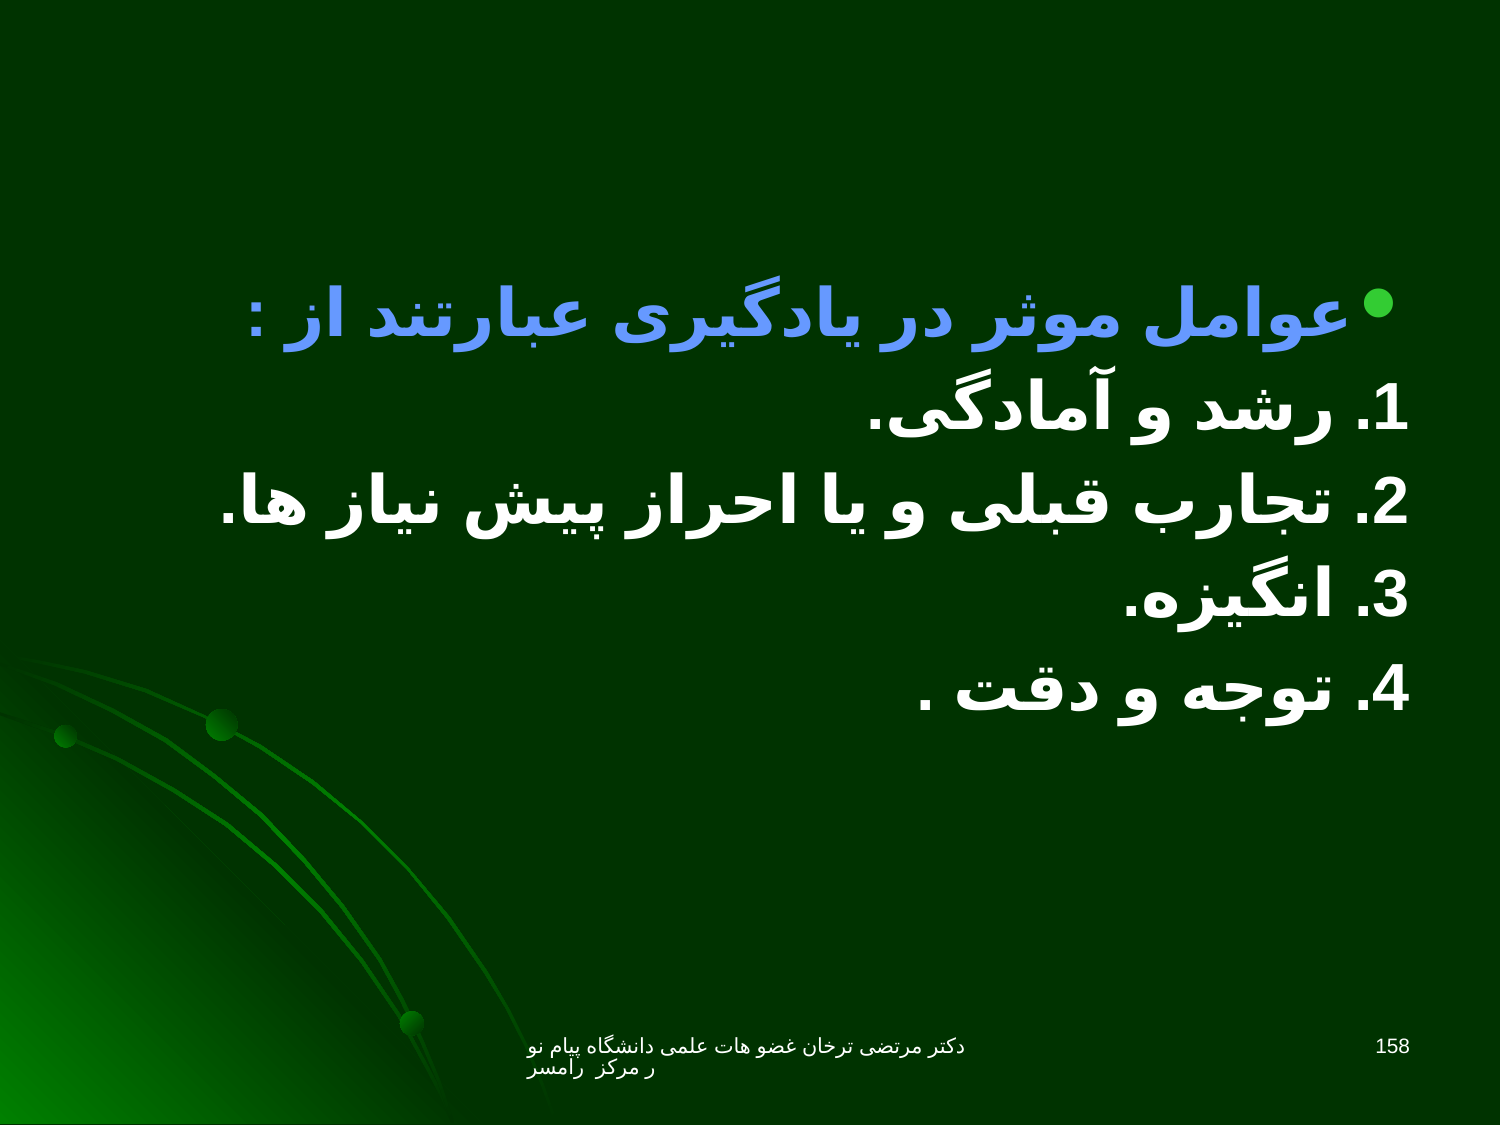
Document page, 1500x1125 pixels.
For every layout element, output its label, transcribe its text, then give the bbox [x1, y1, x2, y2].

footer دکتر مرتضی ترخان غضو هات علمی دانشگاه پیام نور مرکز رامسر [512, 1024, 988, 1101]
list عوامل موثر در یادگیری عبارتند از : 1. رشد و آمادگی. 2. تجارب قبلی و یا احراز پیش نیاز ها. 3. انگیزه. 4. توجه و دقت . [74, 262, 1426, 1006]
slide_number 158 [1074, 1024, 1426, 1101]
